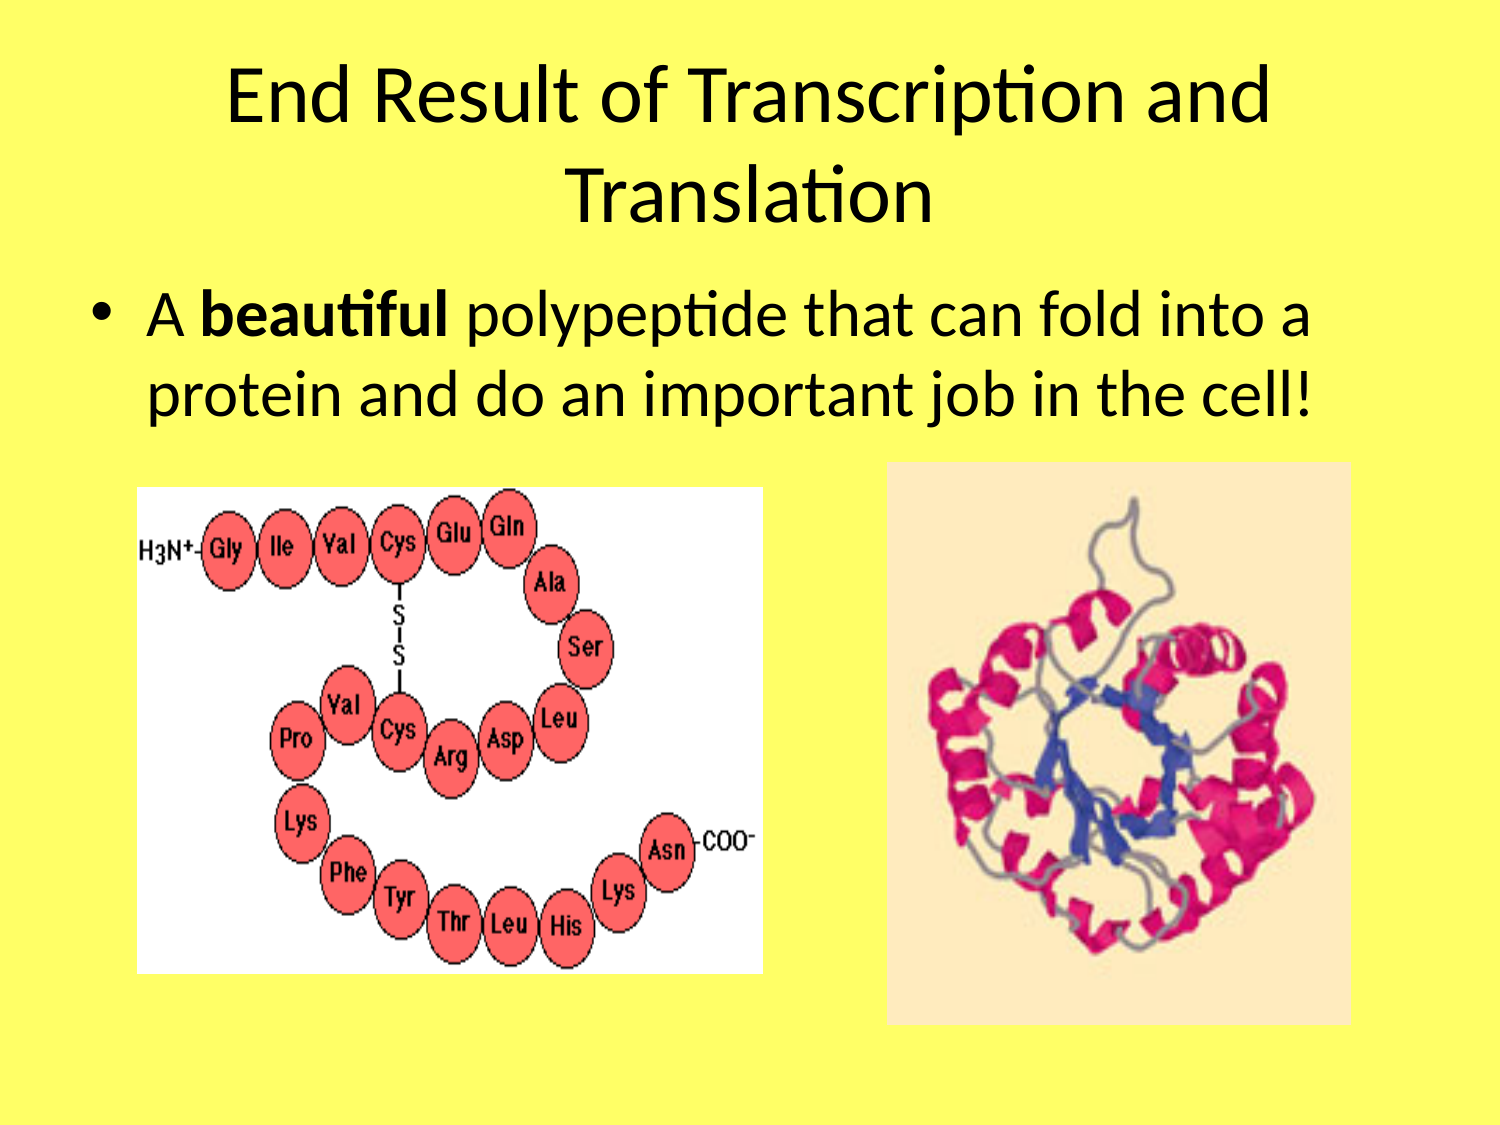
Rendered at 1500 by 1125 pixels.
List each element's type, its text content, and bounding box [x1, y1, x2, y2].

list A beautiful polypeptide that can fold into a protein and do an important job in the cell! [74, 262, 1426, 1006]
title End Result of Transcription and Translation [74, 44, 1426, 233]
picture [137, 487, 763, 975]
picture [887, 462, 1351, 1026]
